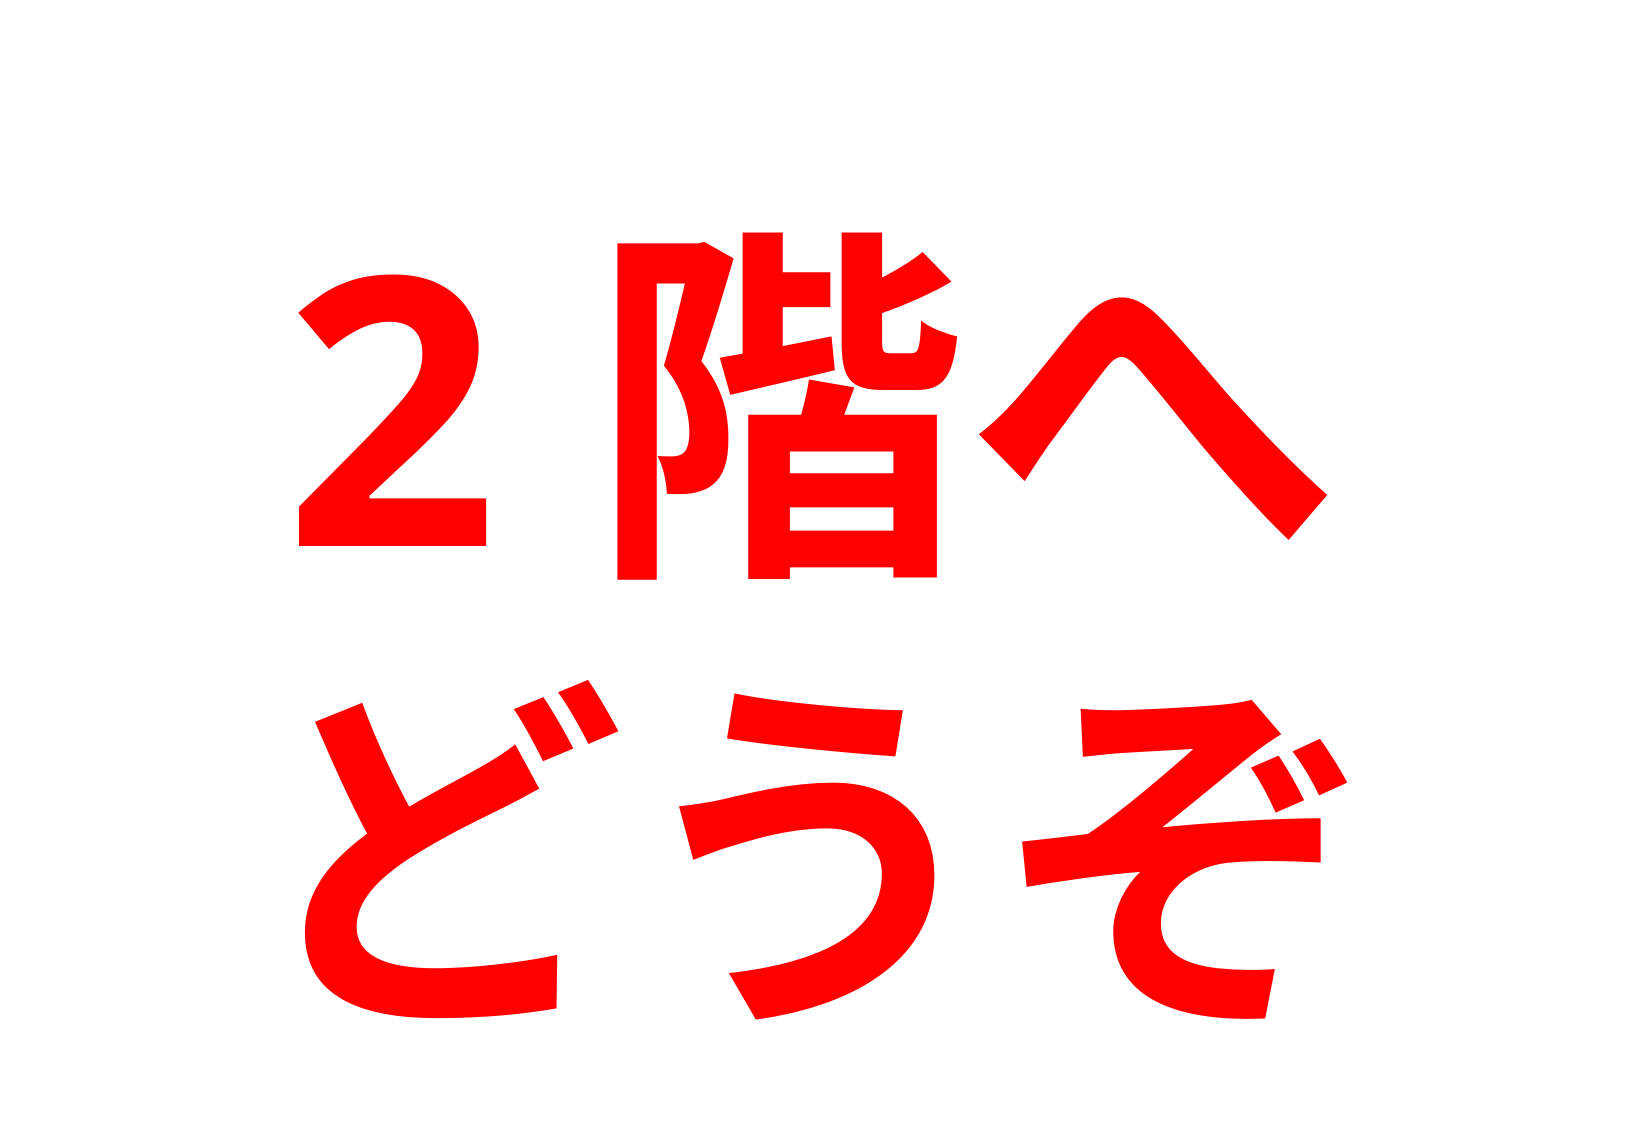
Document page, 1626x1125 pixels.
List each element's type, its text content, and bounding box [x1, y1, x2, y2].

text_box 2階へ どうぞ [0, 164, 1625, 1080]
